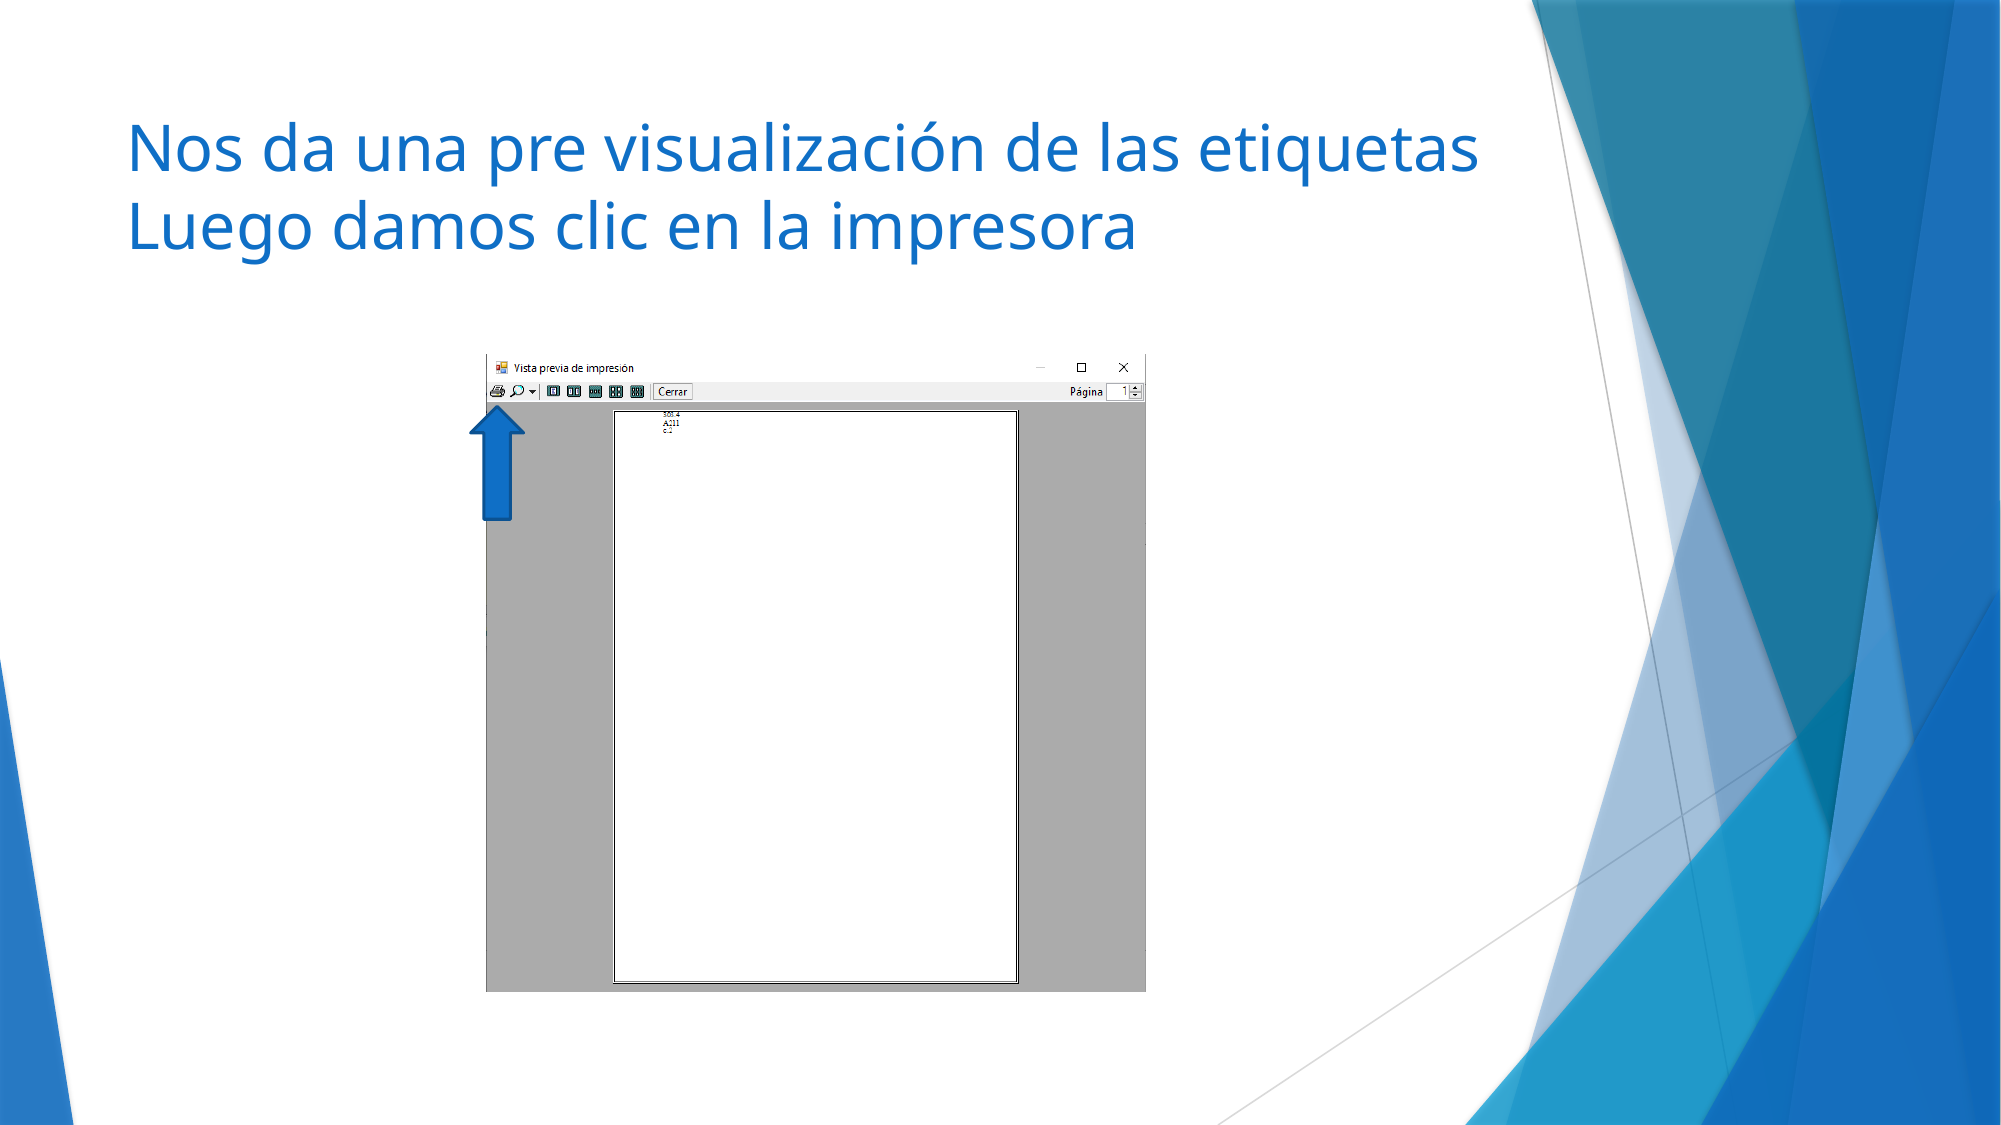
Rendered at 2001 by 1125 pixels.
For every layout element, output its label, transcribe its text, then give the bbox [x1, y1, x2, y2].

title Nos da una pre visualización de las etiquetas Luego damos clic en la impresora [111, 99, 1522, 317]
text_box [469, 420, 481, 435]
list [486, 353, 1147, 992]
